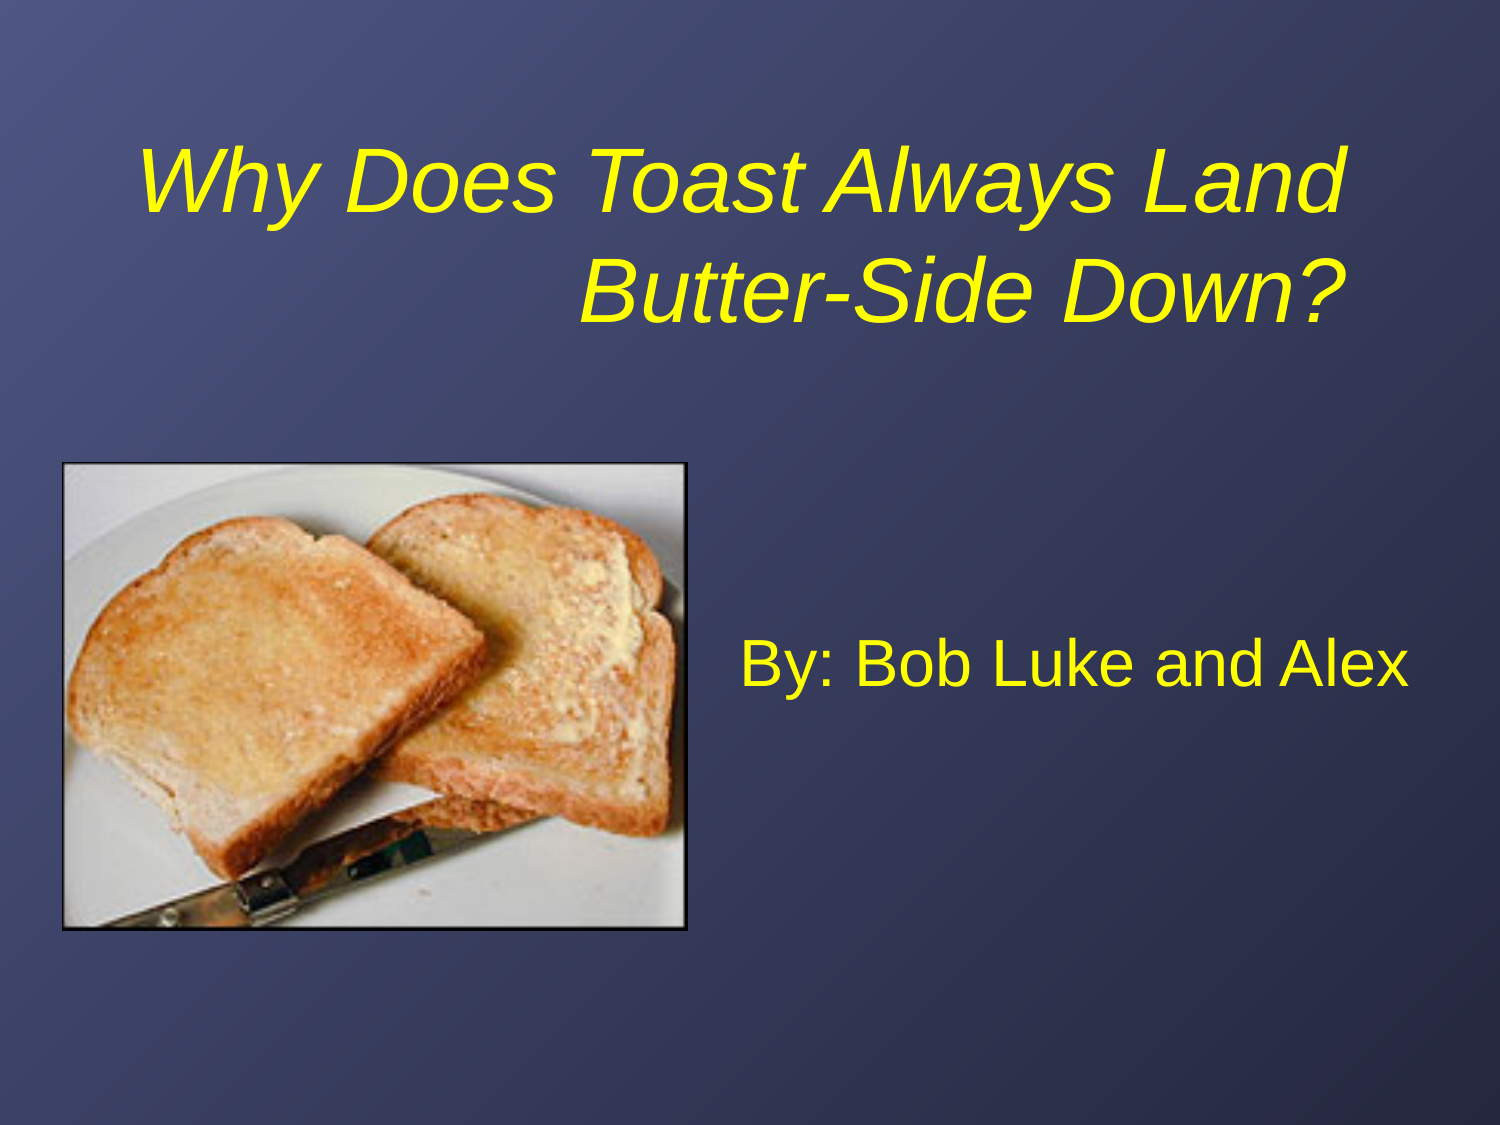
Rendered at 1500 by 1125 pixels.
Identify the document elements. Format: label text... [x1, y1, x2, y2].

picture [62, 462, 688, 931]
subtitle By: Bob Luke and Alex [691, 612, 1426, 901]
title Why Does Toast Always Land Butter-Side Down? [87, 137, 1363, 326]
